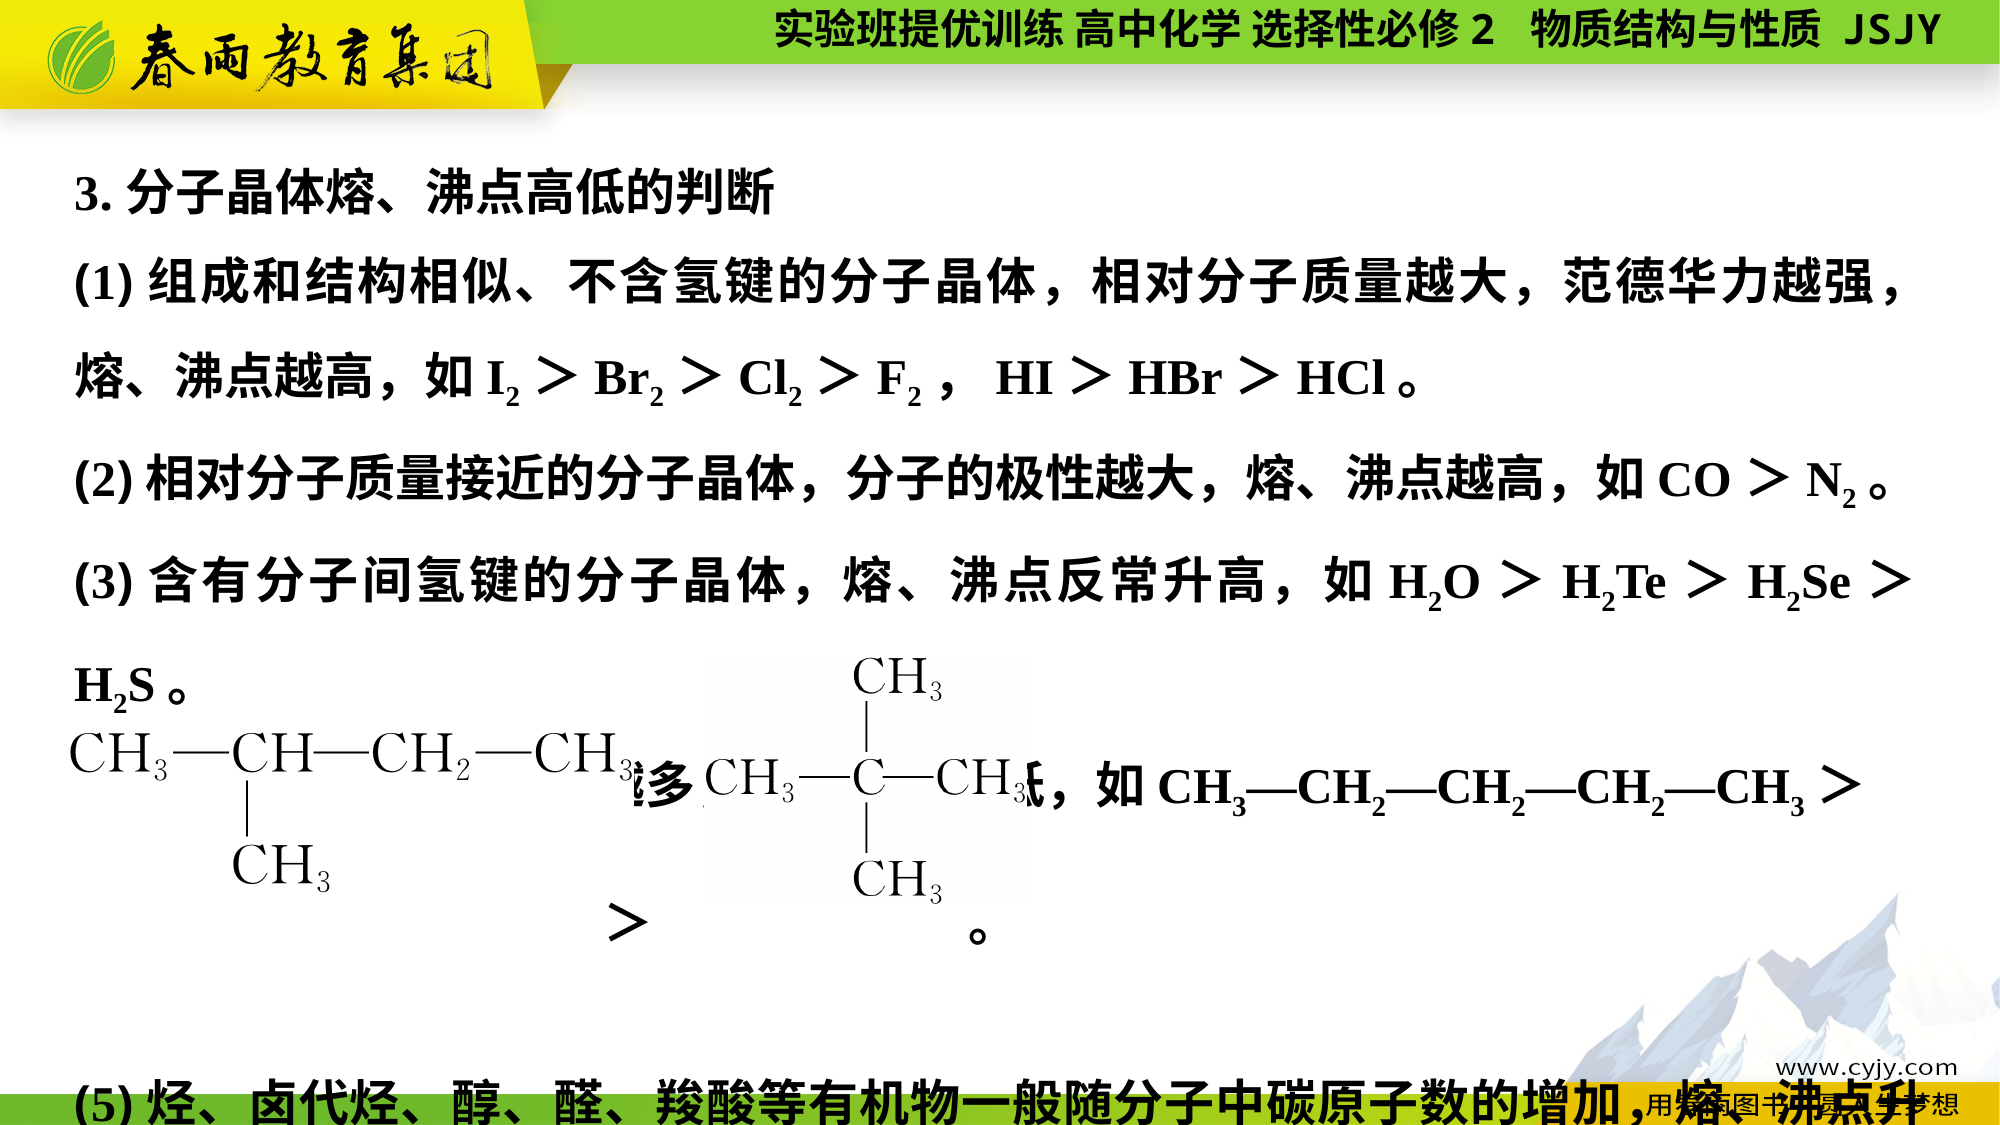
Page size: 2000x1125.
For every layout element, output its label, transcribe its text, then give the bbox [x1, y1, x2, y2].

picture [0, 0, 2000, 1125]
list 3.分子晶体熔、沸点高低的判断 (1)组成和结构相似、不含氢键的分子晶体，相对分子质量越大，范德华力越强，熔、沸点越高，如I2＞Br2＞Cl2＞F2，HI＞HBr＞HCl。 (2)相对分子质量接近的分子晶体，分子的极性越大，熔、沸点越高，如CO＞N2。 (3)含有分子间氢键的分子晶体，熔、沸点反常升高，如H2O＞H2Te＞H2Se＞H2S。 (4)同分异构体中，支链越多，熔、沸点越低，如CH3—CH2—CH2—CH2—CH3＞ ＞ 。 (5)烃、卤代烃、醇、醛、羧酸等有机物一般随分子中碳原子数的增加，熔、沸点升高，如C2H6＞CH4、C2H5Cl＞CH3Cl、CH3COOH＞HCOOH。 [59, 122, 1944, 1087]
